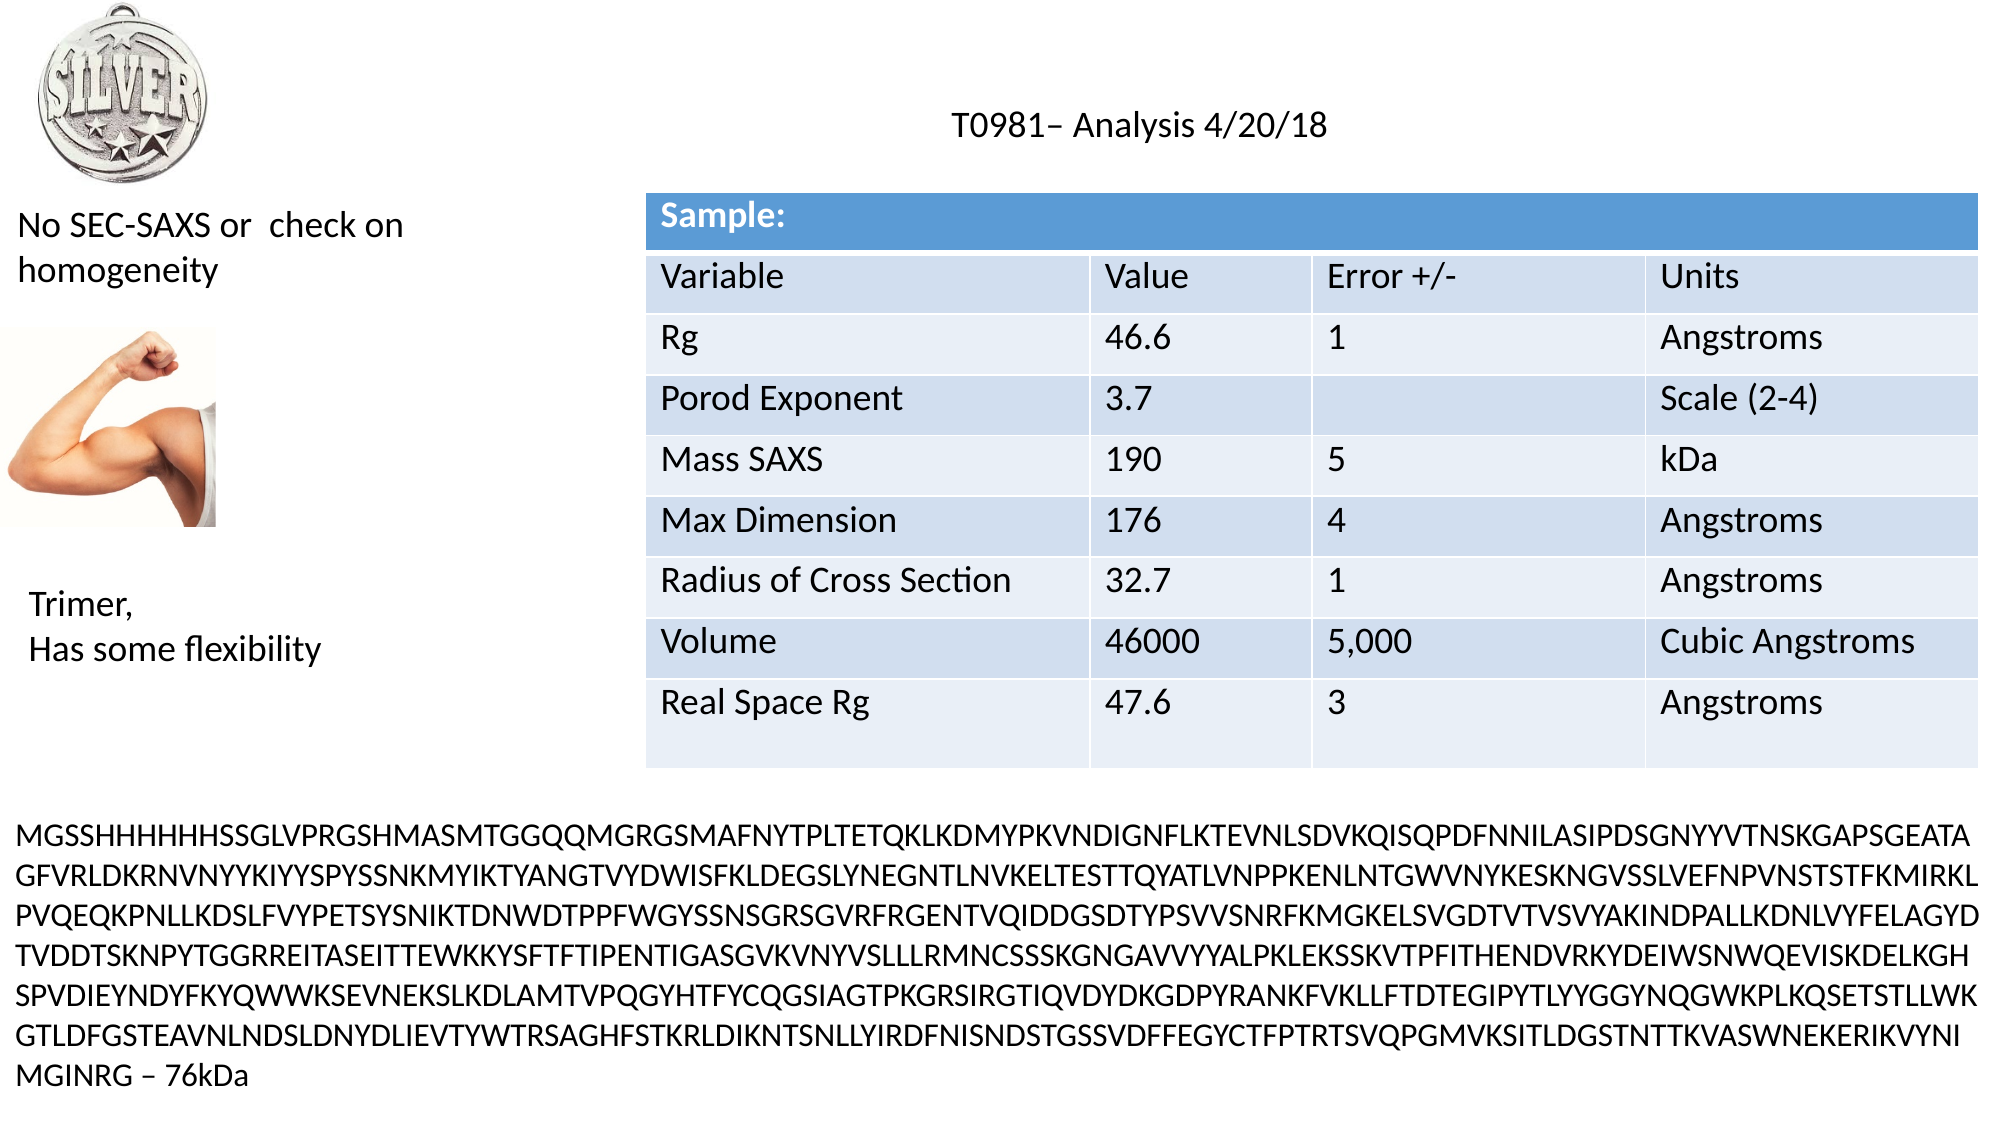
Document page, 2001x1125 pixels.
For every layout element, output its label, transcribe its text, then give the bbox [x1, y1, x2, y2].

text_box Trimer, Has some flexibility [13, 571, 337, 677]
table_cell 5 [1313, 436, 1645, 495]
text_box T0981– Analysis 4/20/18 [936, 92, 1344, 153]
table_header Sample: [646, 193, 1978, 250]
text_box MGSSHHHHHHSSGLVPRGSHMASMTGGQQMGRGSMAFNYTPLTETQKLKDMYPKVNDIGNFLKTEVNLSDVKQISQPDFNNILASIPDSGNYYVTNSKGAPSGEATAGFVRLDKRNVNYYKIYYSPYSSNKMYIKTYANGTVYDWISFKLDEGSLYNEGNTLNVKELTESTTQYATLVNPPKENLNTGWVNYKESKNGVSSLVEFNPVNSTSTFKMIRKLPVQEQKPNLLKDSLFVYPETSYSNIKTDNWDTPPFWGYSSNSGRSGVRFRGENTVQIDDGSDTYPSVVSNRFKMGKELSVGDTVTVSVYAKINDPALLKDNLVYFELAGYDTVDDTSKNPYTGGRREITASEITTEWKKYSFTFTIPENTIGASGVKVNYVSLLLRMNCSSSKGNGAVVYYALPKLEKSSKVTPFITHENDVRKYDEIWSNWQEVISKDELKGHSPVDIEYNDYFKYQWWKSEVNEKSLKDLAMTVPQGYHTFYCQGSIAGTPKGRSIRGTIQVDYDKGDPYRANKFVKLLFTDTEGIPYTLYYGGYNQGWKPLKQSETSTLLWKGTLDFGSTEAVNLNDSLDNYDLIEVTYWTRSAGHFSTKRLDIKNTSNLLYIRDFNISNDSTGSSVDFFEGYCTFPTRTSVQPGMVKSITLDGSTNTTKVASWNEKERIKVYNIMGINRG – 76kDa [0, 805, 2000, 1125]
table_cell 1 [1313, 558, 1645, 617]
table_cell Angstroms [1646, 315, 1978, 374]
table_cell Angstroms [1646, 558, 1978, 617]
table_cell Units [1646, 256, 1978, 313]
table_cell 176 [1091, 497, 1311, 556]
table_cell Angstroms [1646, 497, 1978, 556]
table_cell Real Space Rg [646, 680, 1089, 768]
table_cell kDa [1646, 436, 1978, 495]
table_cell Scale (2-4) [1646, 376, 1978, 435]
table_cell 46000 [1091, 619, 1311, 678]
table_cell 47.6 [1091, 680, 1311, 768]
table_cell 190 [1091, 436, 1311, 495]
table_cell Porod Exponent [646, 376, 1089, 435]
table_cell 32.7 [1091, 558, 1311, 617]
table_cell 1 [1313, 315, 1645, 374]
table_cell Radius of Cross Section [646, 558, 1089, 617]
table_cell Max Dimension [646, 497, 1089, 556]
table_cell Mass SAXS [646, 436, 1089, 495]
table_cell Error +/- [1313, 256, 1645, 313]
table_cell 3.7 [1091, 376, 1311, 435]
table_cell 3 [1313, 680, 1645, 768]
table_cell 4 [1313, 497, 1645, 556]
table_cell [1313, 376, 1645, 435]
table_cell Cubic Angstroms [1646, 619, 1978, 678]
table_cell Rg [646, 315, 1089, 374]
table_cell Angstroms [1646, 680, 1978, 768]
table_cell 46.6 [1091, 315, 1311, 374]
picture [28, 0, 221, 186]
table_cell Volume [646, 619, 1089, 678]
table_cell Value [1091, 256, 1311, 313]
table_cell 5,000 [1313, 619, 1645, 678]
table_cell Variable [646, 256, 1089, 313]
text_box No SEC-SAXS or check on homogeneity [2, 192, 420, 297]
picture [0, 327, 216, 527]
